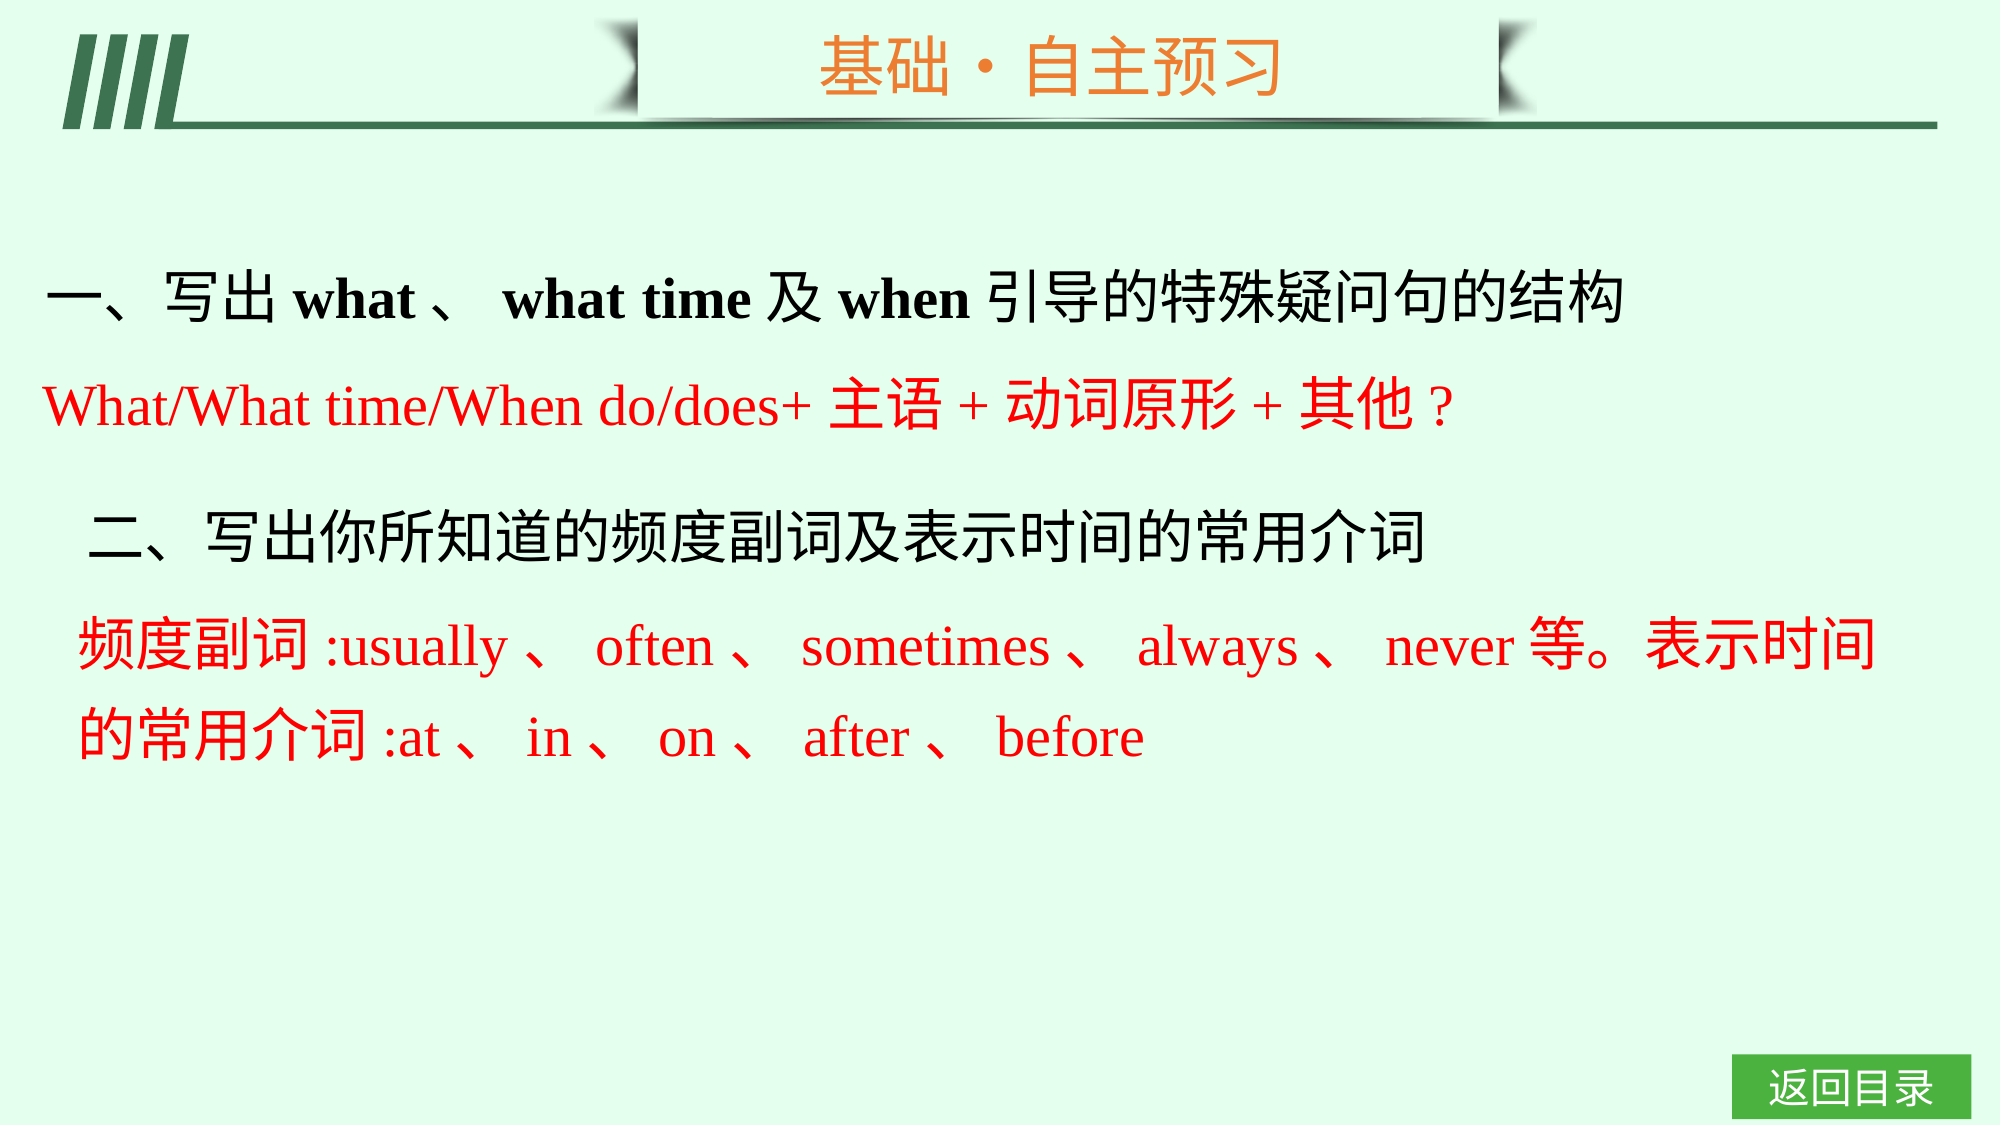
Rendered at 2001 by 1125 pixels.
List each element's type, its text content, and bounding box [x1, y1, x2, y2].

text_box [594, 16, 1537, 127]
text_box What/What time/When do/does+主语+动词原形+其他? [27, 338, 1484, 445]
text_box 频度副词:usually、often、sometimes、always、never等。表示时间的常用介词:at、in、on、after、before [62, 578, 1938, 776]
text_box 二、写出你所知道的频度副词及表示时间的常用介词 [71, 471, 1455, 578]
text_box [62, 34, 1938, 130]
text_box 一、写出what、what time及when引导的特殊疑问句的结构 [30, 231, 1654, 338]
